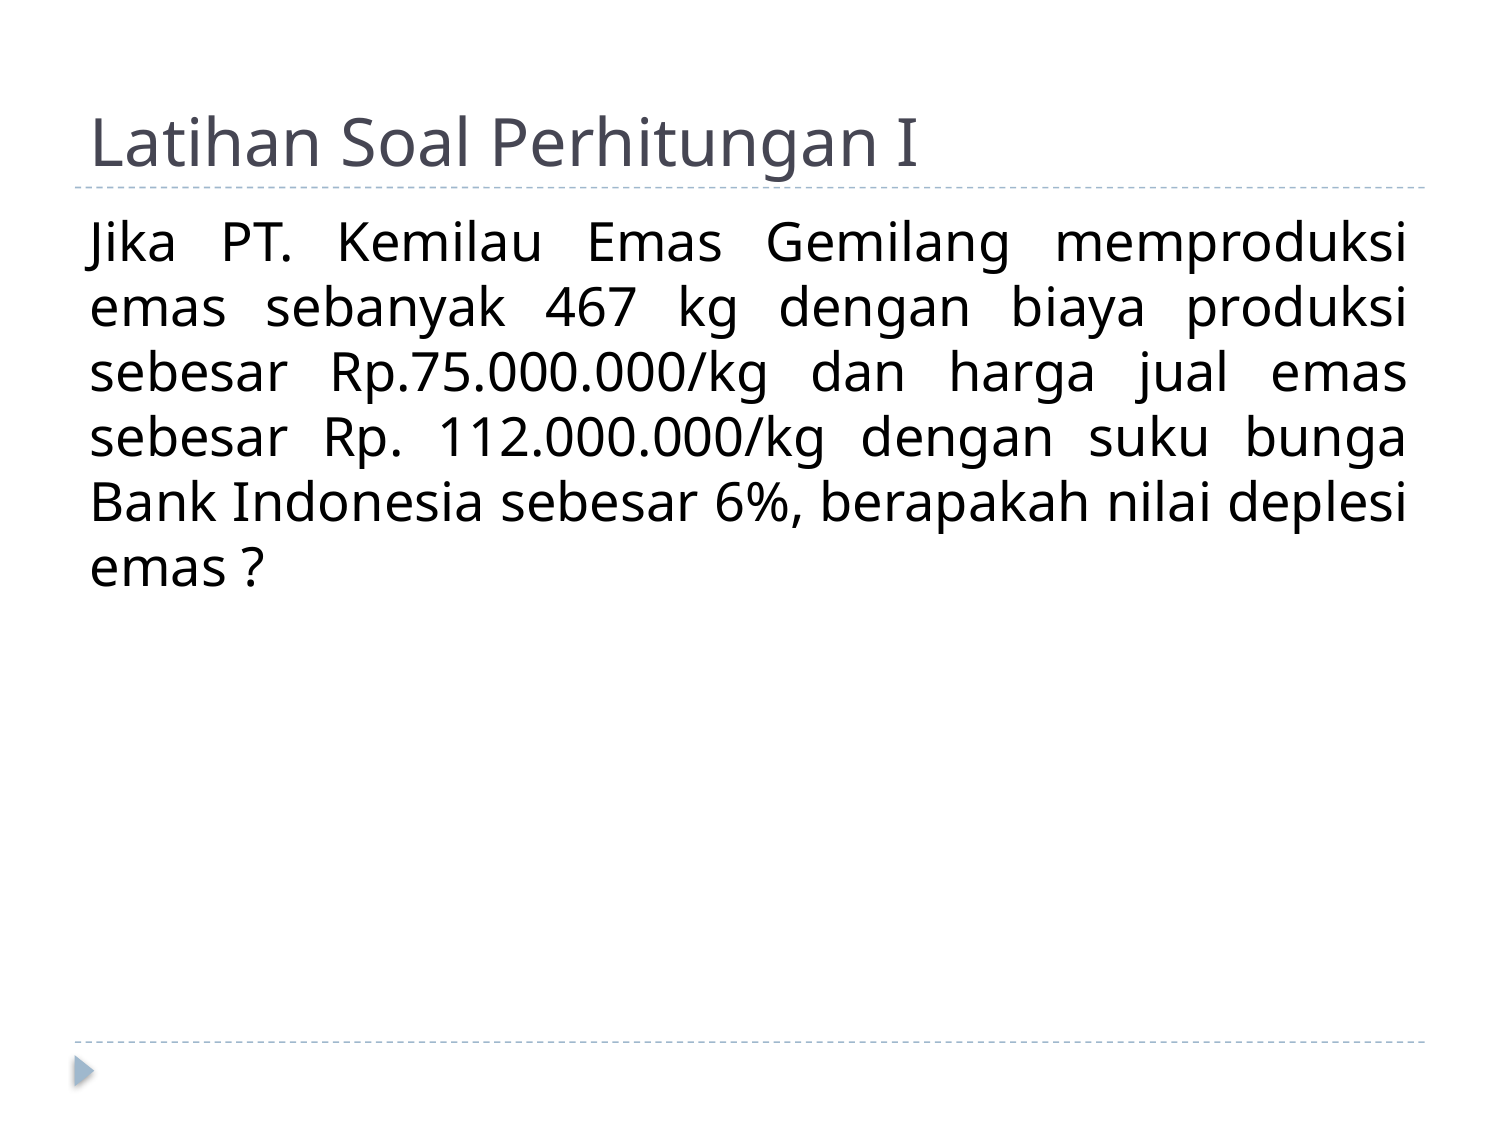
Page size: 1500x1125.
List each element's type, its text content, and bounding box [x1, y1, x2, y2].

title Latihan Soal Perhitungan I [75, 24, 1425, 188]
list Jika PT. Kemilau Emas Gemilang memproduksi emas sebanyak 467 kg dengan biaya produksi sebesar Rp.75.000.000/kg dan harga jual emas sebesar Rp. 112.000.000/kg dengan suku bunga Bank Indonesia sebesar 6%, berapakah nilai deplesi emas ? [75, 200, 1425, 1010]
